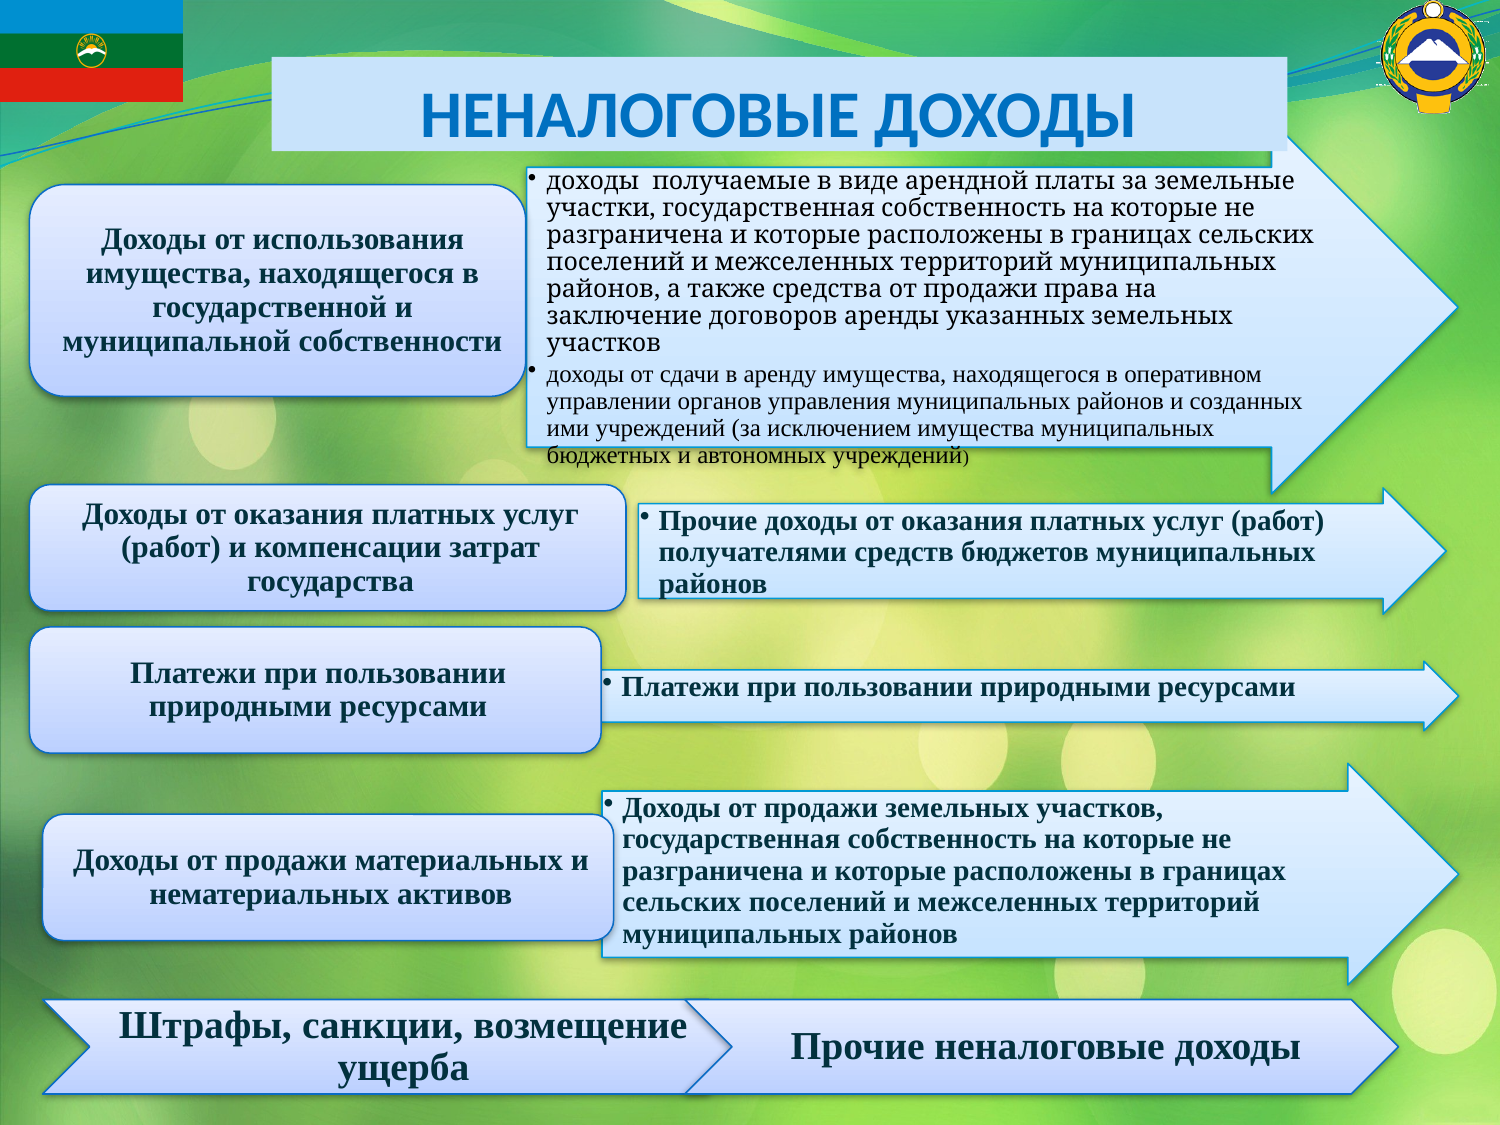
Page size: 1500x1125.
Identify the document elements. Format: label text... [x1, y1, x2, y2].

picture [0, 0, 1500, 1125]
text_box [29, 101, 1459, 988]
text_box НЕНАЛОГОВЫЕ ДОХОДЫ [271, 56, 1288, 100]
picture [240, 95, 271, 101]
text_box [41, 999, 1400, 1095]
